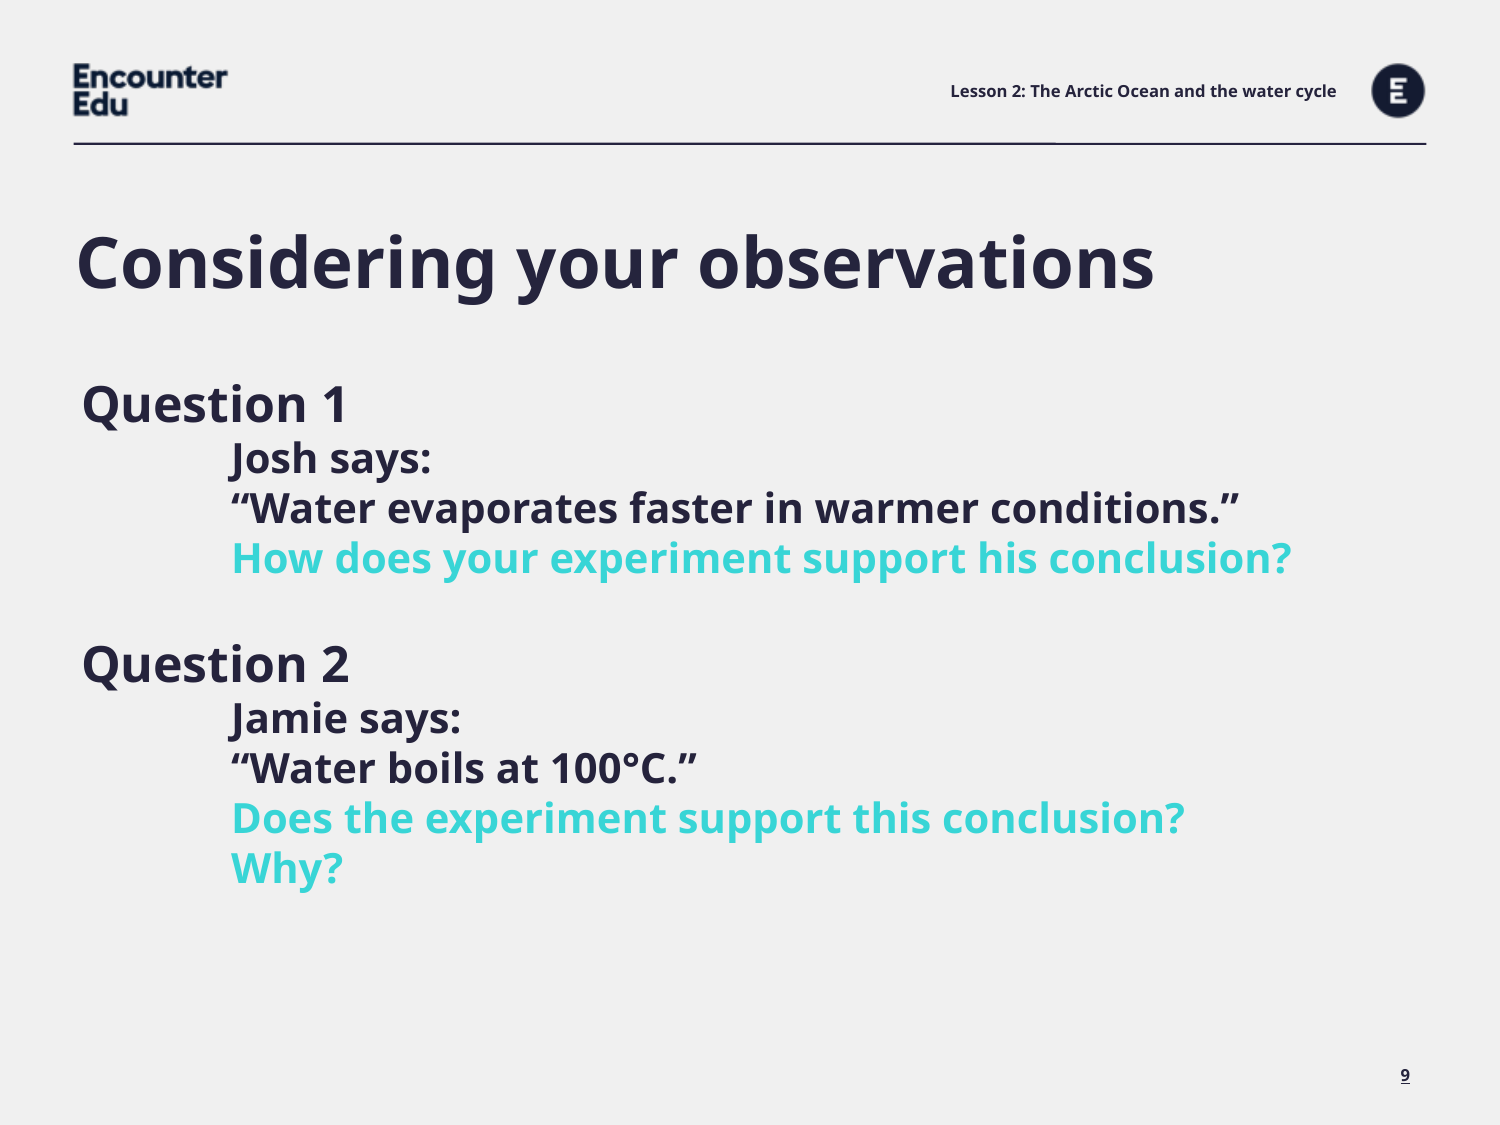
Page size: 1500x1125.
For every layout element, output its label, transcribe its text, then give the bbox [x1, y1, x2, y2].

text_box 9 [1384, 1060, 1427, 1089]
text_box Question 1 Josh says: “Water evaporates faster in warmer conditions.” How does your experiment support his conclusion? Question 2 Jamie says: “Water boils at 100°C.” Does the experiment support this conclusion? Why? [73, 364, 1427, 945]
picture [70, 62, 233, 118]
text_box Lesson 2: The Arctic Ocean and the water cycle [686, 73, 1353, 109]
title Considering your observations [67, 222, 1298, 309]
picture [1370, 62, 1427, 120]
